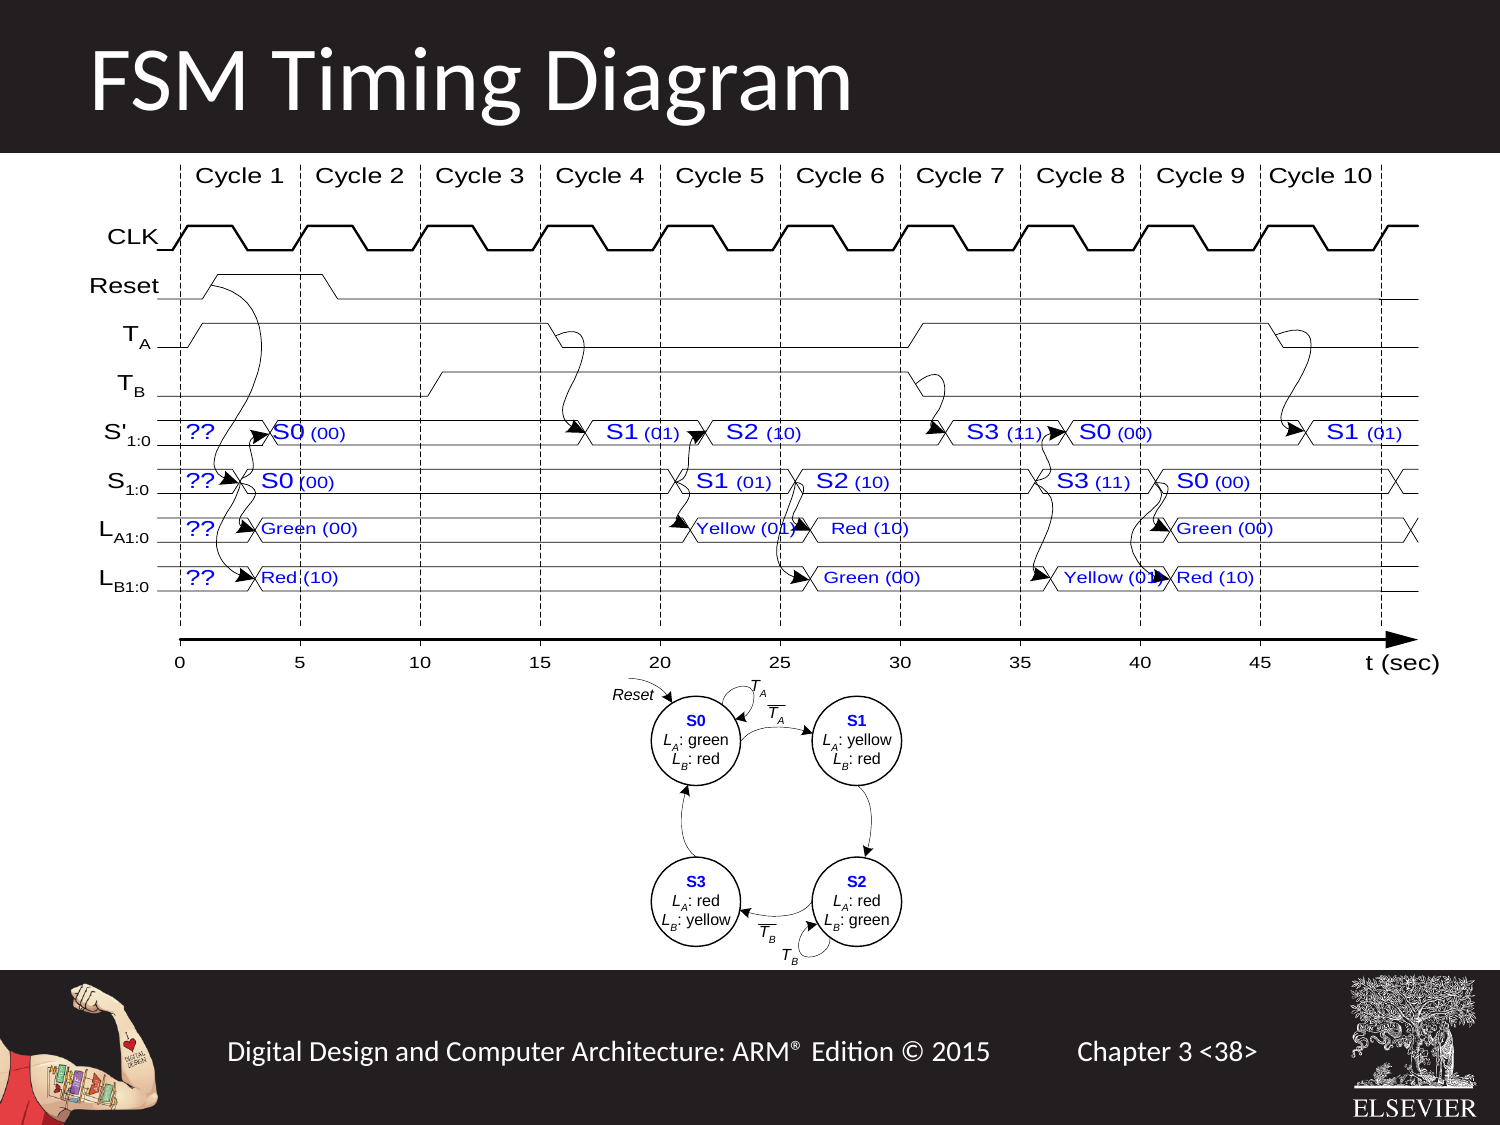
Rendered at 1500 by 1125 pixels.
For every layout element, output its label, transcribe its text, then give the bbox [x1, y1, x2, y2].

text_box FSM Timing Diagram [75, 11, 1375, 136]
picture [0, 979, 163, 1125]
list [37, 149, 1488, 691]
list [599, 663, 913, 976]
picture [1350, 974, 1477, 1117]
